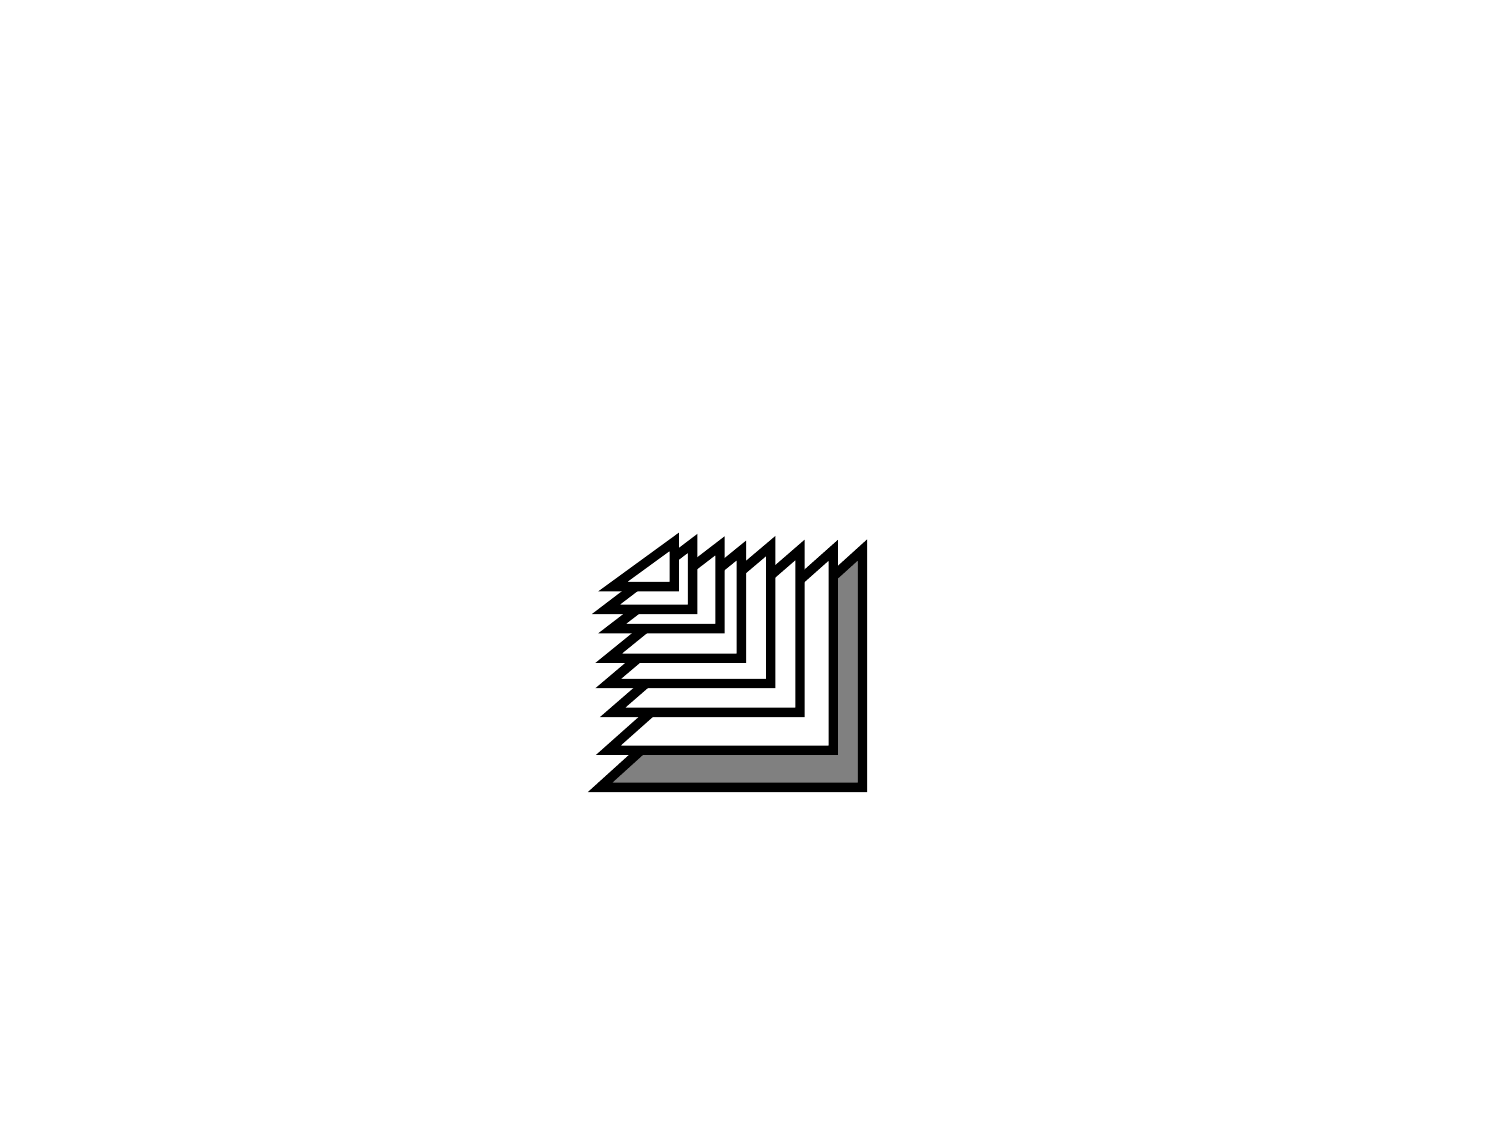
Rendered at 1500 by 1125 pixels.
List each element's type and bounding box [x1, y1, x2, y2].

text_box [600, 549, 863, 788]
text_box [612, 549, 801, 713]
text_box [612, 545, 721, 629]
text_box [608, 550, 834, 751]
text_box [608, 546, 771, 684]
text_box [605, 543, 693, 610]
text_box [612, 541, 675, 587]
text_box [608, 550, 742, 659]
